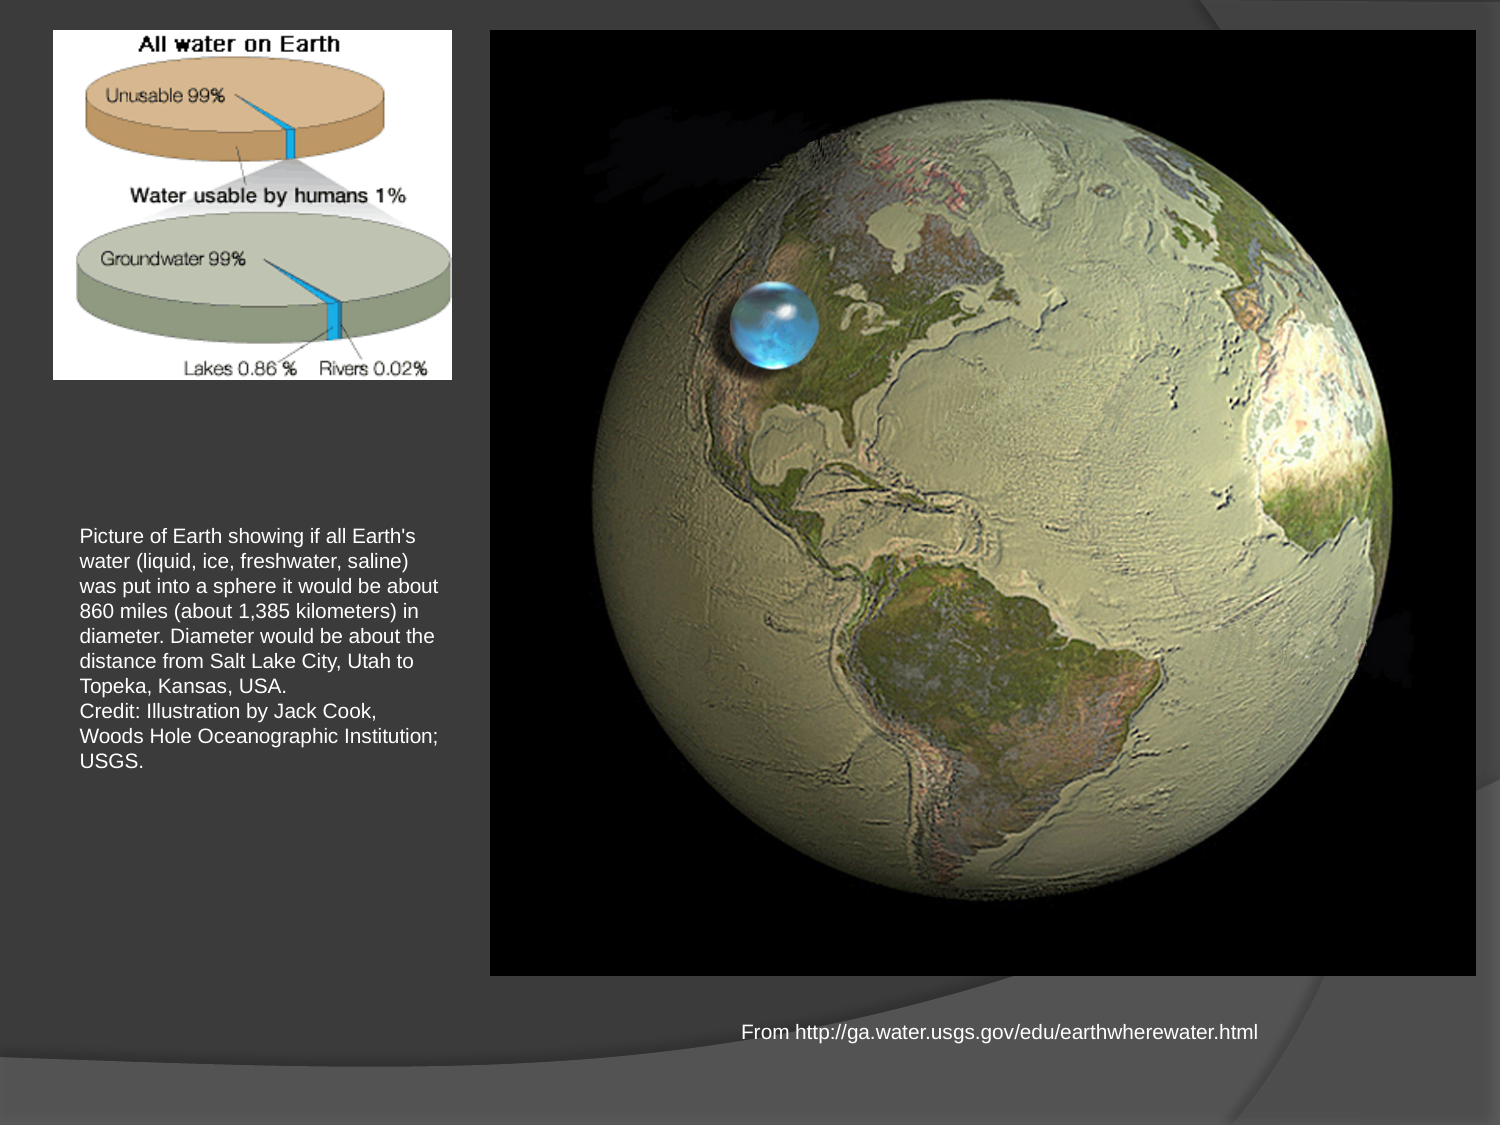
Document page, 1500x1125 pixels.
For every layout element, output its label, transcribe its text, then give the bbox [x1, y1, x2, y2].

text_box Picture of Earth showing if all Earth's water (liquid, ice, freshwater, saline) was put into a sphere it would be about 860 miles (about 1,385 kilometers) in diameter. Diameter would be about the distance from Salt Lake City, Utah to Topeka, Kansas, USA. Credit: Illustration by Jack Cook, Woods Hole Oceanographic Institution; USGS. [64, 515, 455, 805]
picture [489, 30, 1476, 977]
text_box From http://ga.water.usgs.gov/edu/earthwherewater.html [726, 1011, 1477, 1052]
picture [52, 30, 452, 380]
